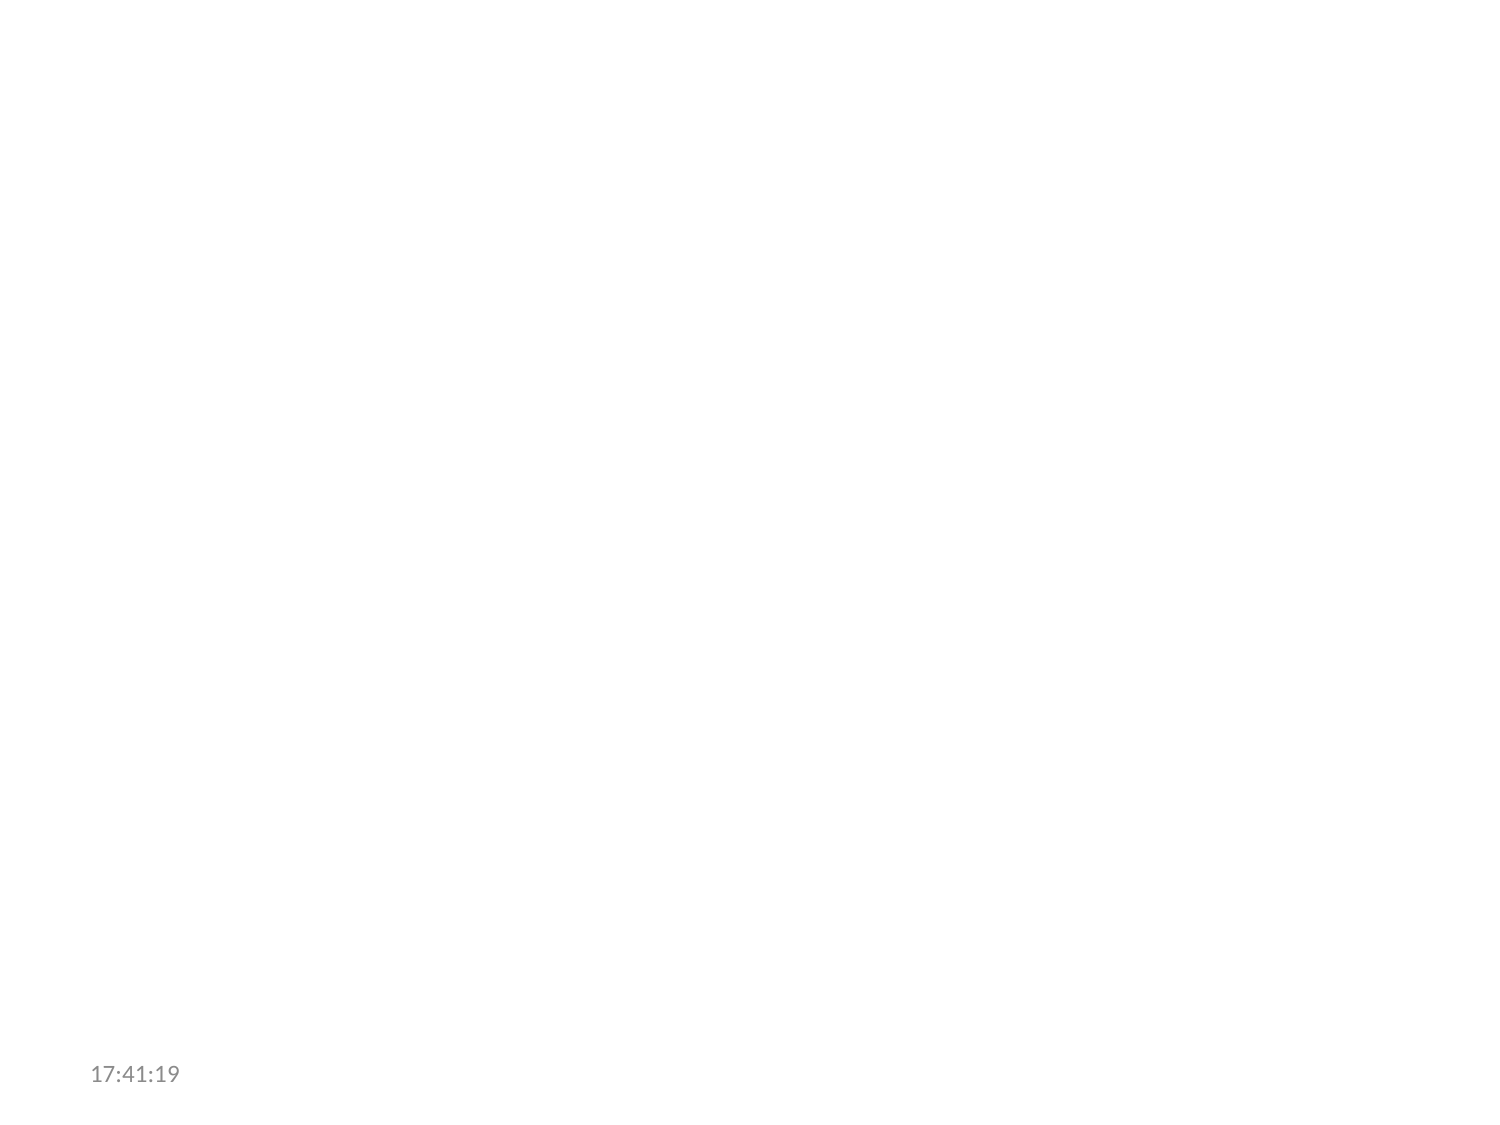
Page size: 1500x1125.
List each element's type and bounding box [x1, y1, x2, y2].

slide_number [75, 1042, 425, 1103]
